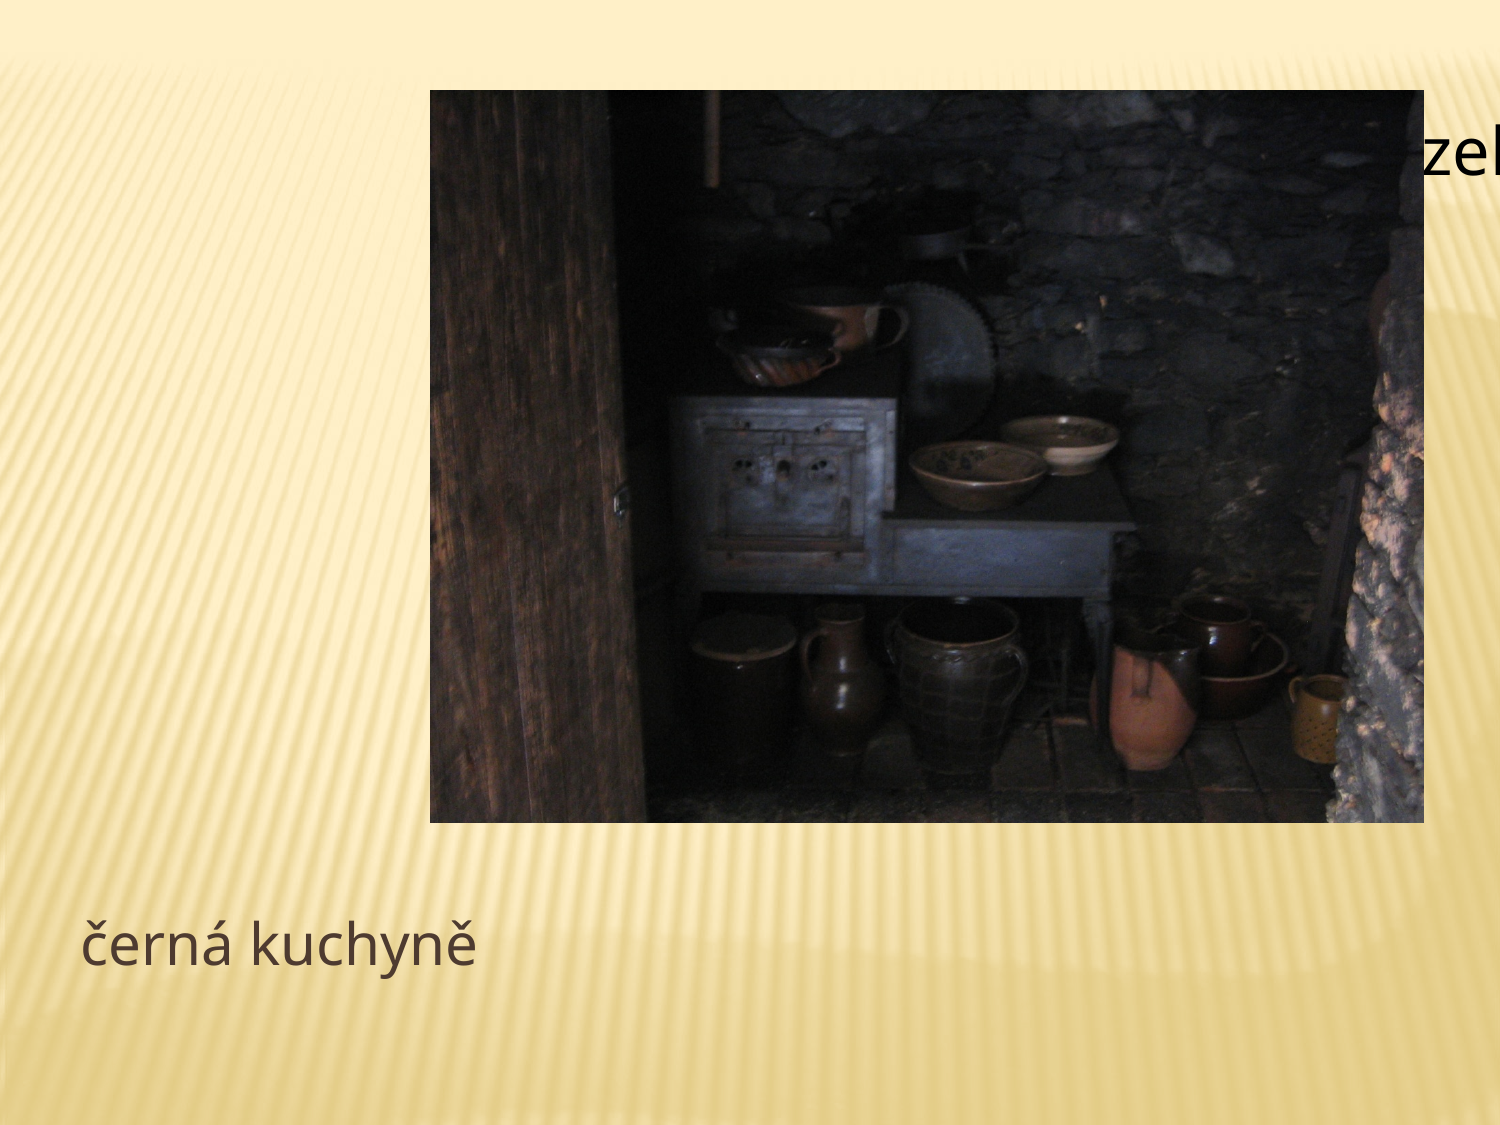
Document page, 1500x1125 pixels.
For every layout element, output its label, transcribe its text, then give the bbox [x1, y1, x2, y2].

list černá kuchyně [62, 907, 1026, 1034]
picture [430, 89, 1424, 823]
